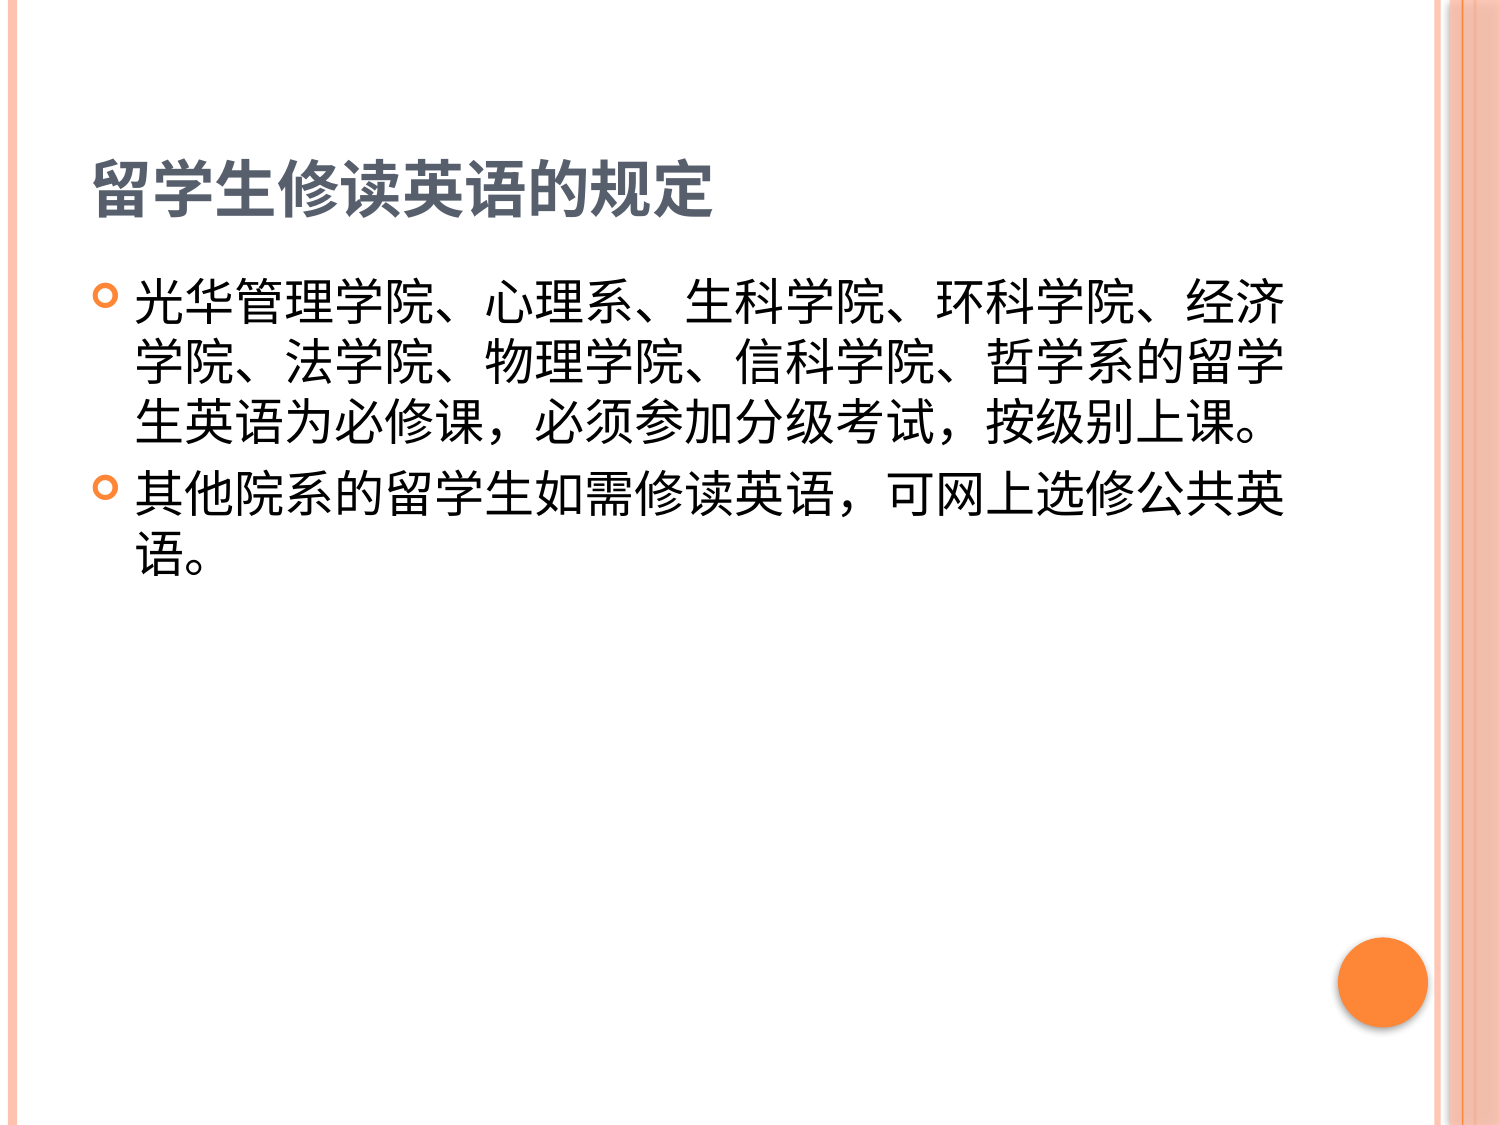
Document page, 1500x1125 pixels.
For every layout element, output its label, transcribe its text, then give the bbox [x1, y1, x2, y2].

list 光华管理学院、心理系、生科学院、环科学院、经济学院、法学院、物理学院、信科学院、哲学系的留学生英语为必修课，必须参加分级考试，按级别上课。 其他院系的留学生如需修读英语，可网上选修公共英语。 [75, 262, 1300, 1062]
title 留学生修读英语的规定 [75, 45, 1300, 233]
